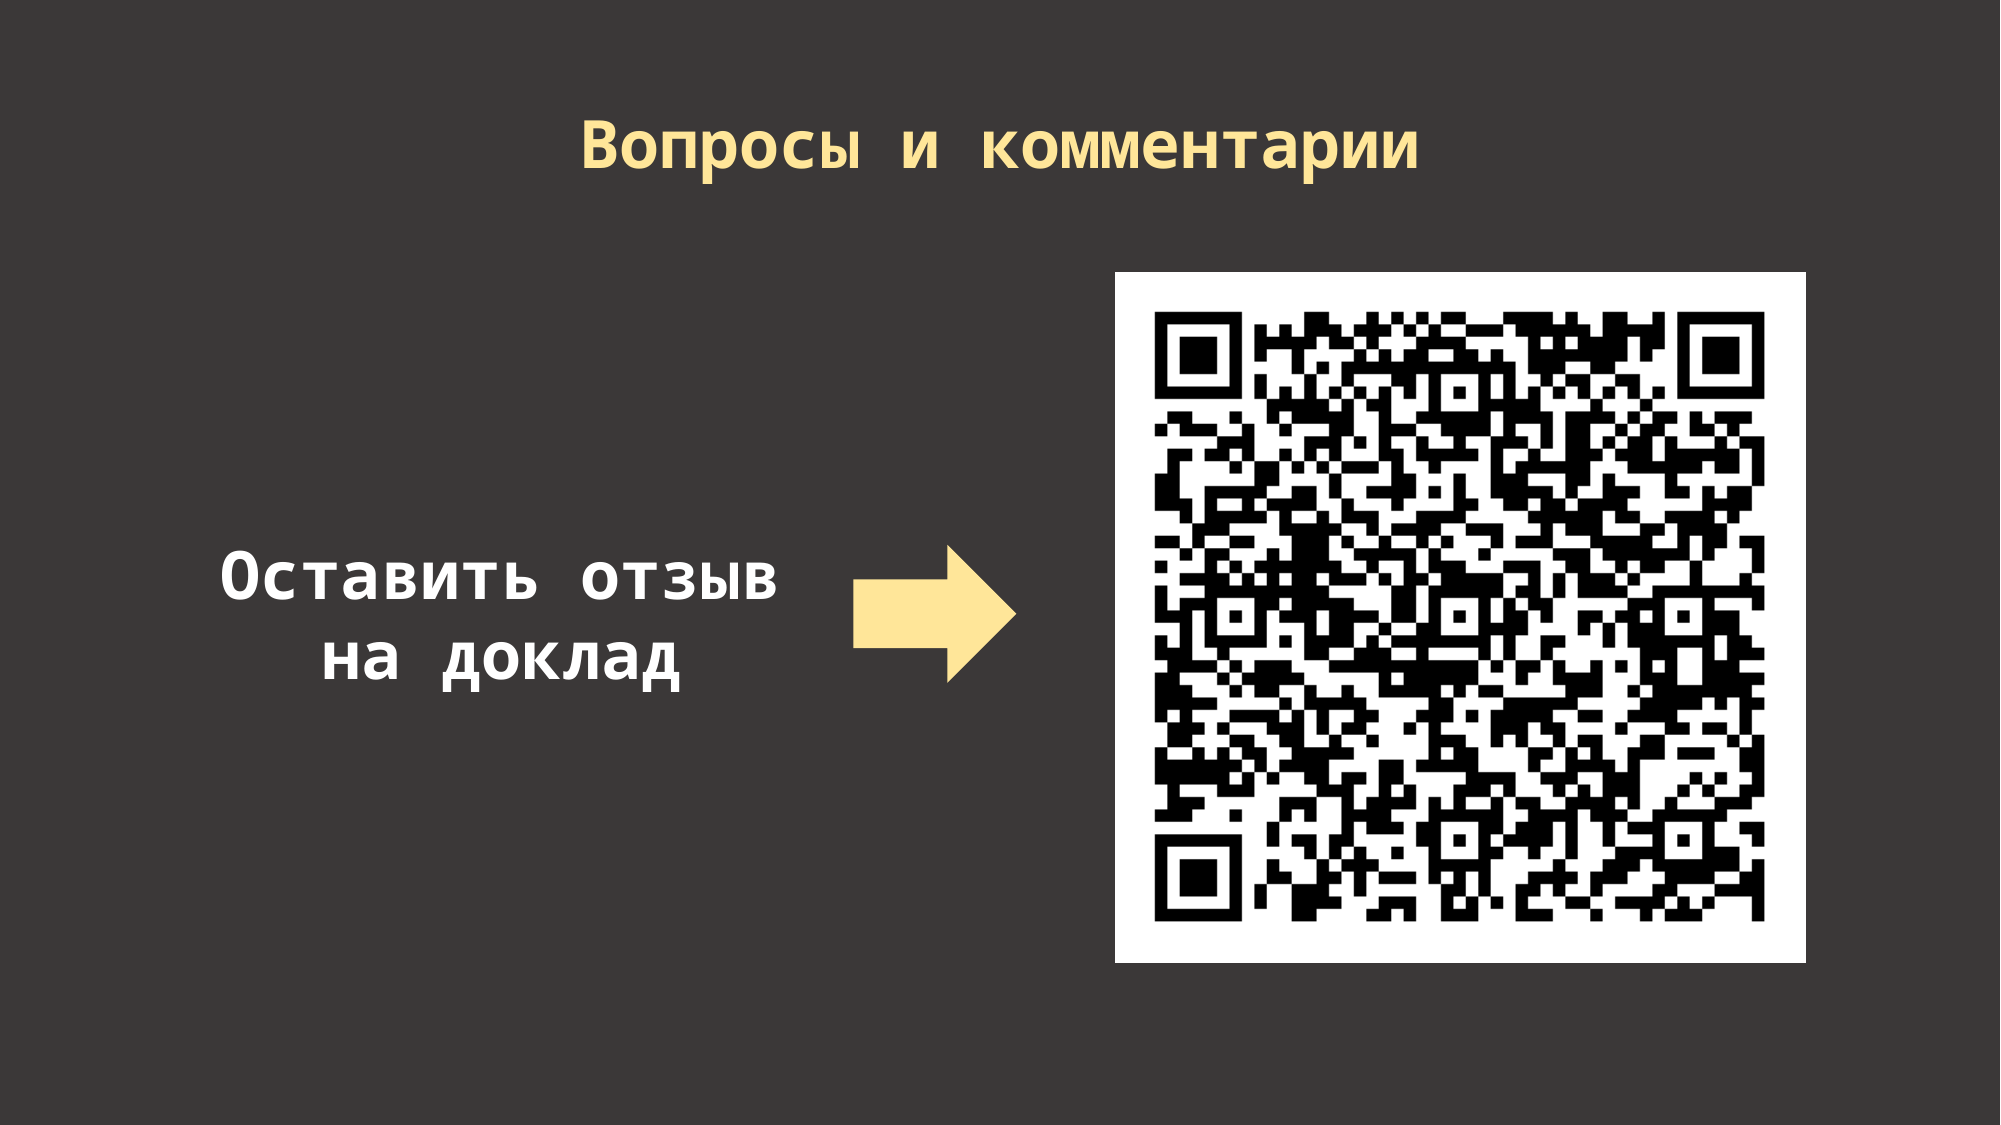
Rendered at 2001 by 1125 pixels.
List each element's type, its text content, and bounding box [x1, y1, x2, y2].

text_box Оставить отзыв на доклад [194, 525, 808, 700]
picture [1115, 272, 1806, 963]
text_box Вопросы и комментарии [0, 94, 2000, 190]
text_box [853, 544, 1017, 683]
